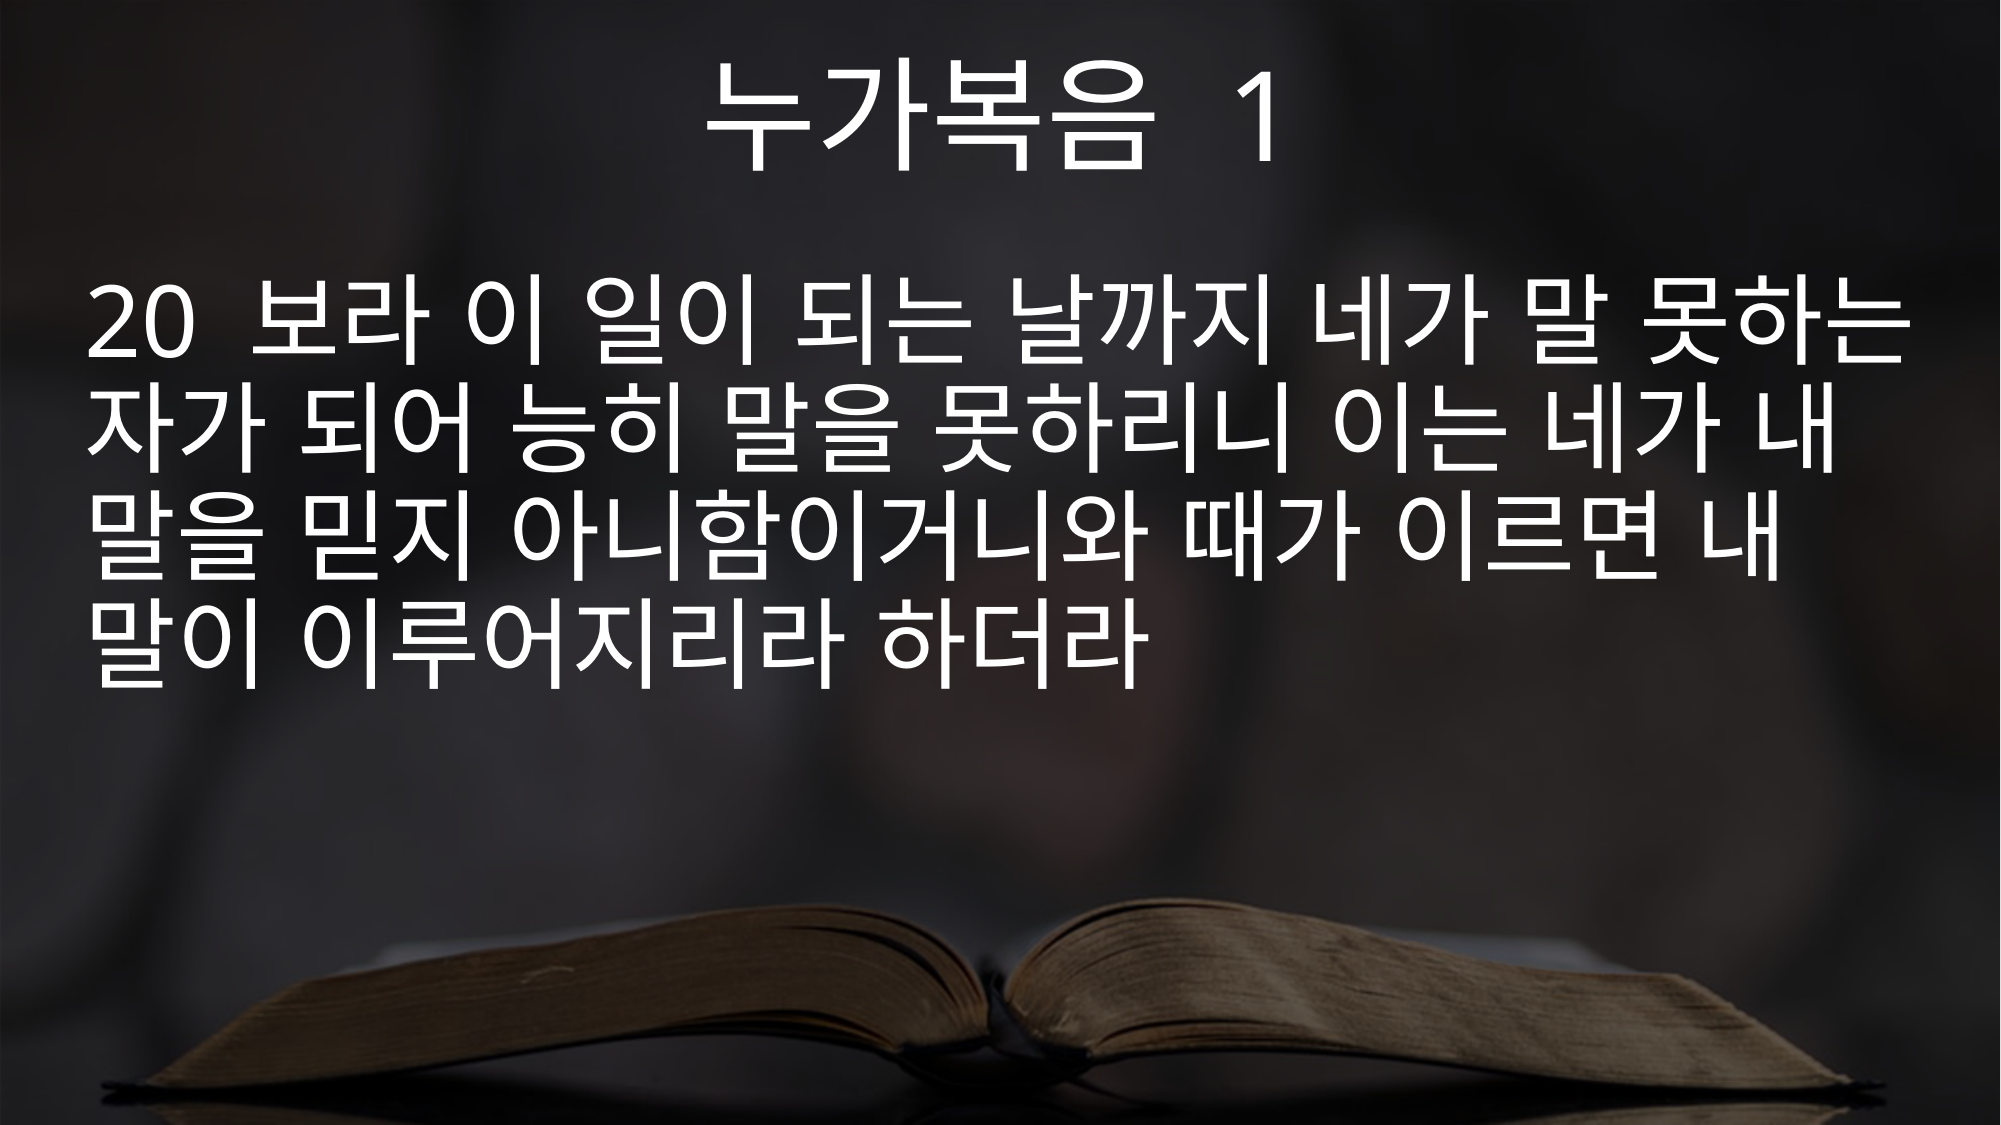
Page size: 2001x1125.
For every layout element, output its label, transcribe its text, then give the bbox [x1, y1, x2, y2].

list 20 보라 이 일이 되는 날까지 네가 말 못하는 자가 되어 능히 말을 못하리니 이는 네가 내 말을 믿지 아니함이거니와 때가 이르면 내 말이 이루어지리라 하더라 [69, 263, 1953, 423]
footer 누가복음 1 [0, 32, 2000, 192]
picture [0, 0, 2001, 1125]
